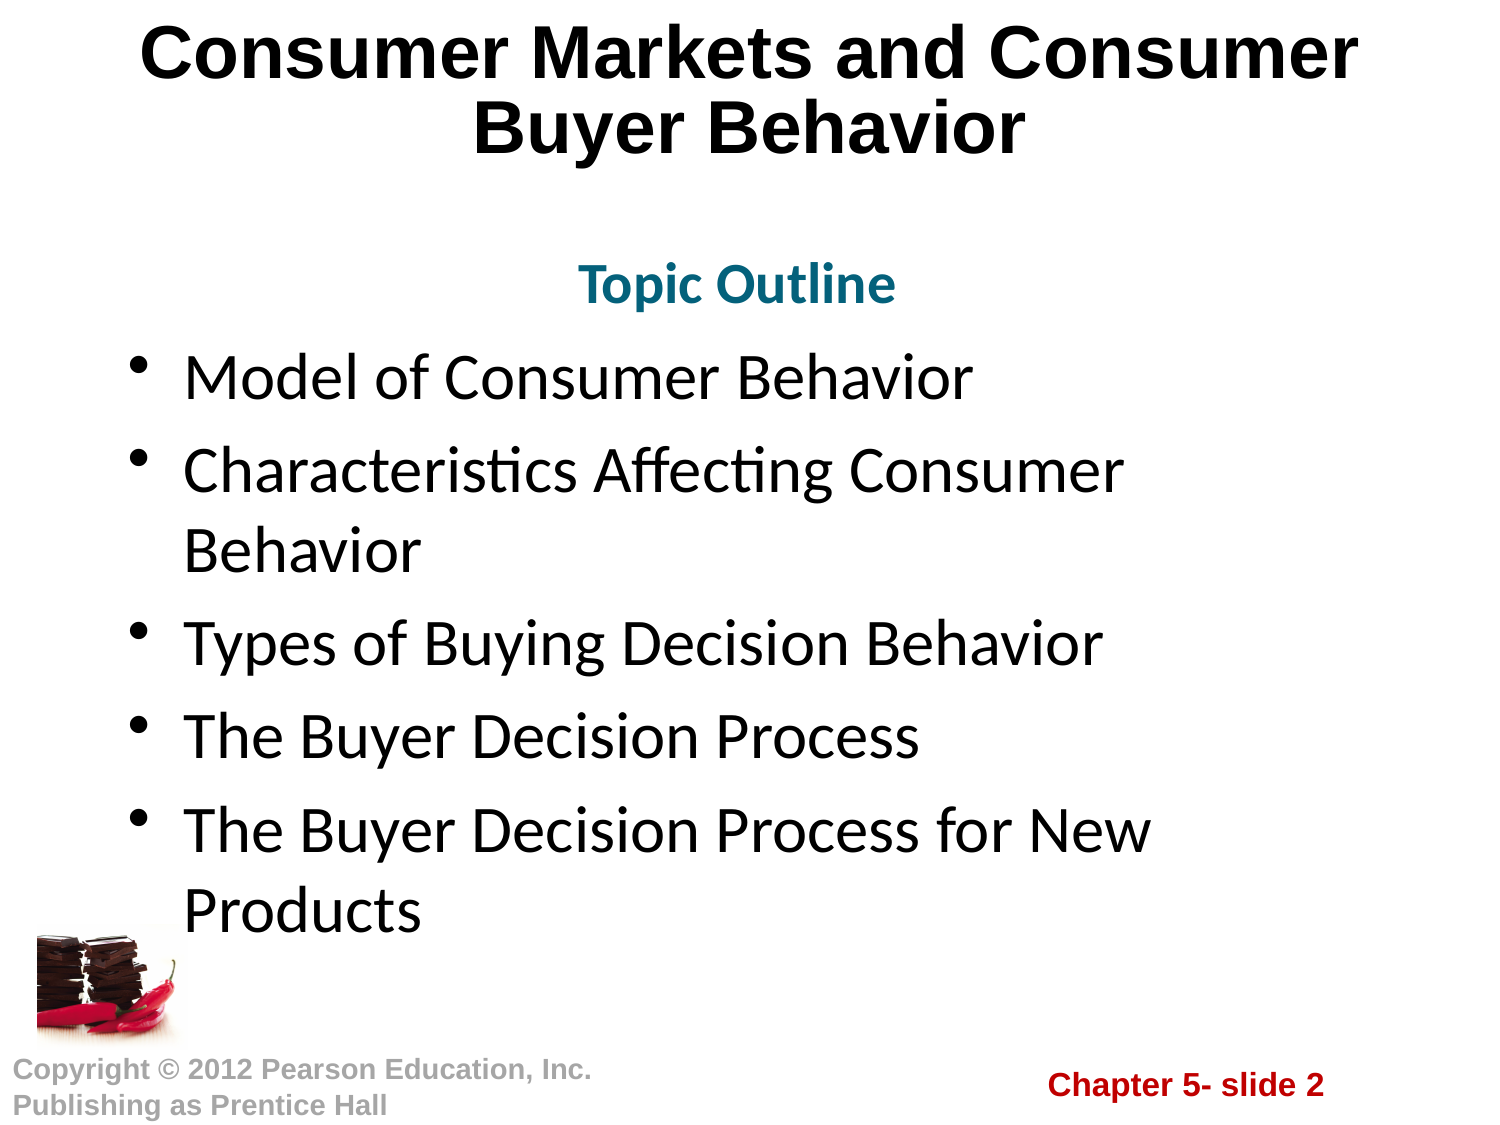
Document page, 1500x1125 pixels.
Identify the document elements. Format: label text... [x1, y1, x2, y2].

title Consumer Markets and Consumer Buyer Behavior [112, 37, 1388, 226]
picture [37, 924, 188, 1050]
list Topic Outline [149, 237, 1326, 301]
list Model of Consumer Behavior Characteristics Affecting Consumer Behavior Types of Buying Decision Behavior The Buyer Decision Process The Buyer Decision Process for New Products [112, 324, 1388, 1001]
